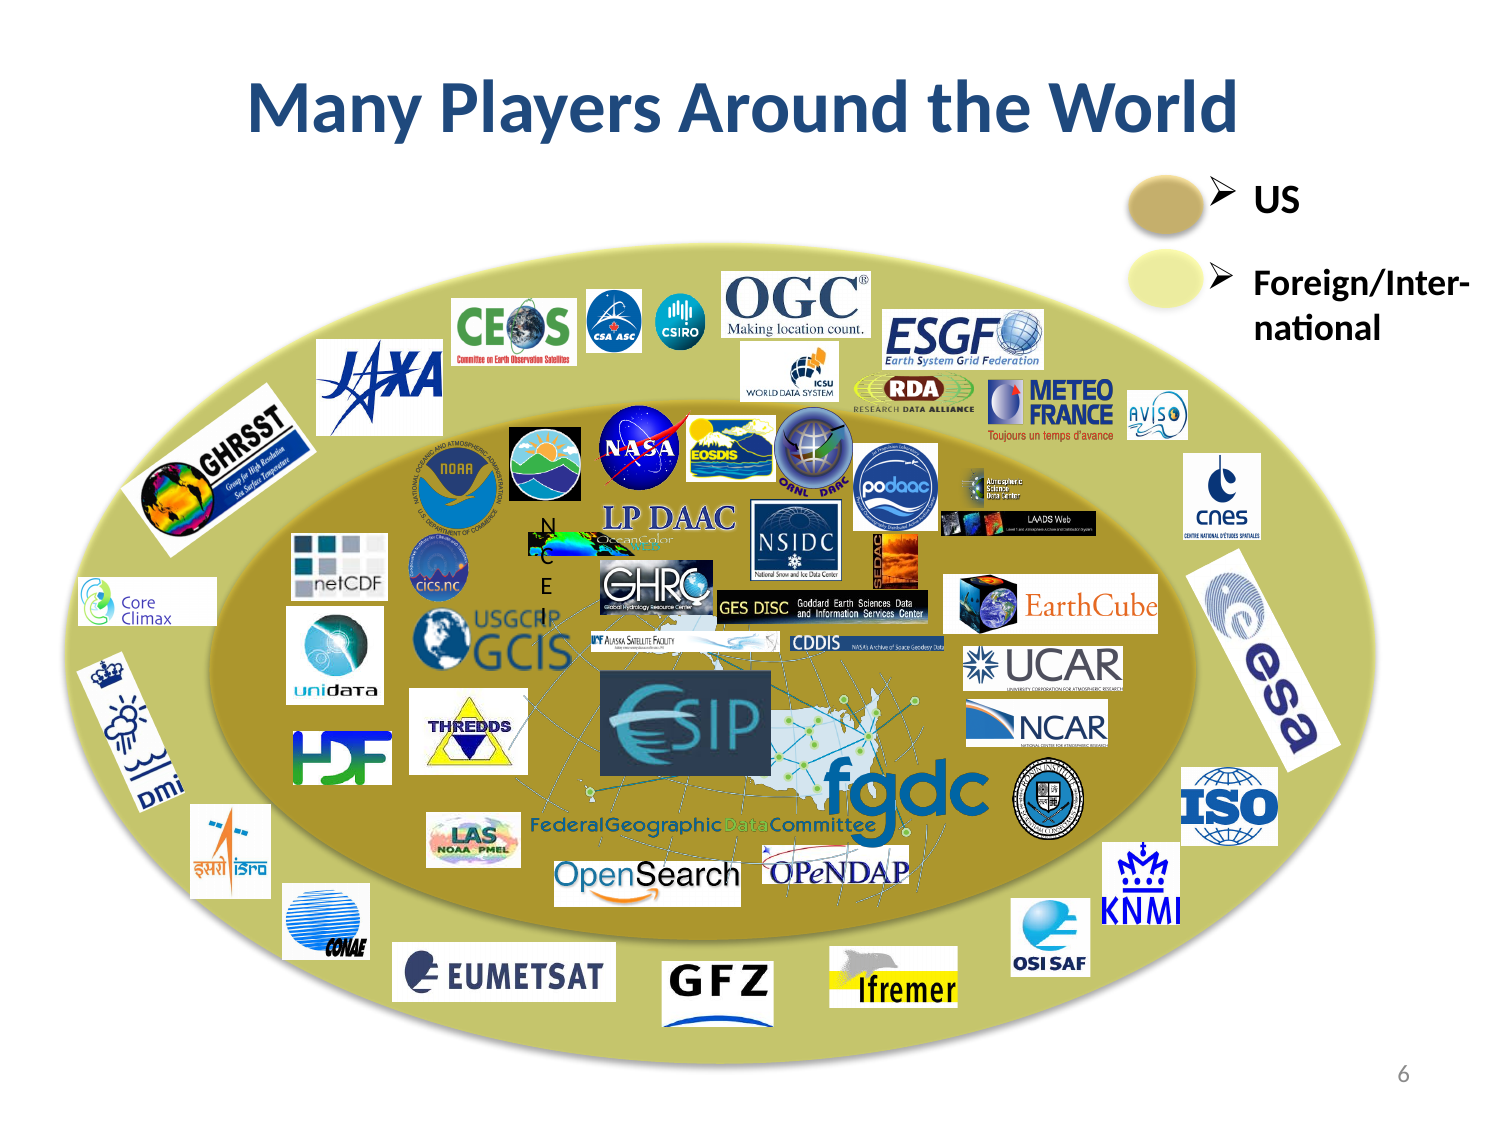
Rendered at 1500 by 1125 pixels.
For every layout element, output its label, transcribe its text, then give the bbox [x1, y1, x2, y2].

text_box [64, 163, 1488, 1064]
slide_number 6 [1074, 1073, 1425, 1103]
title Many Players Around the World [200, 50, 1287, 155]
